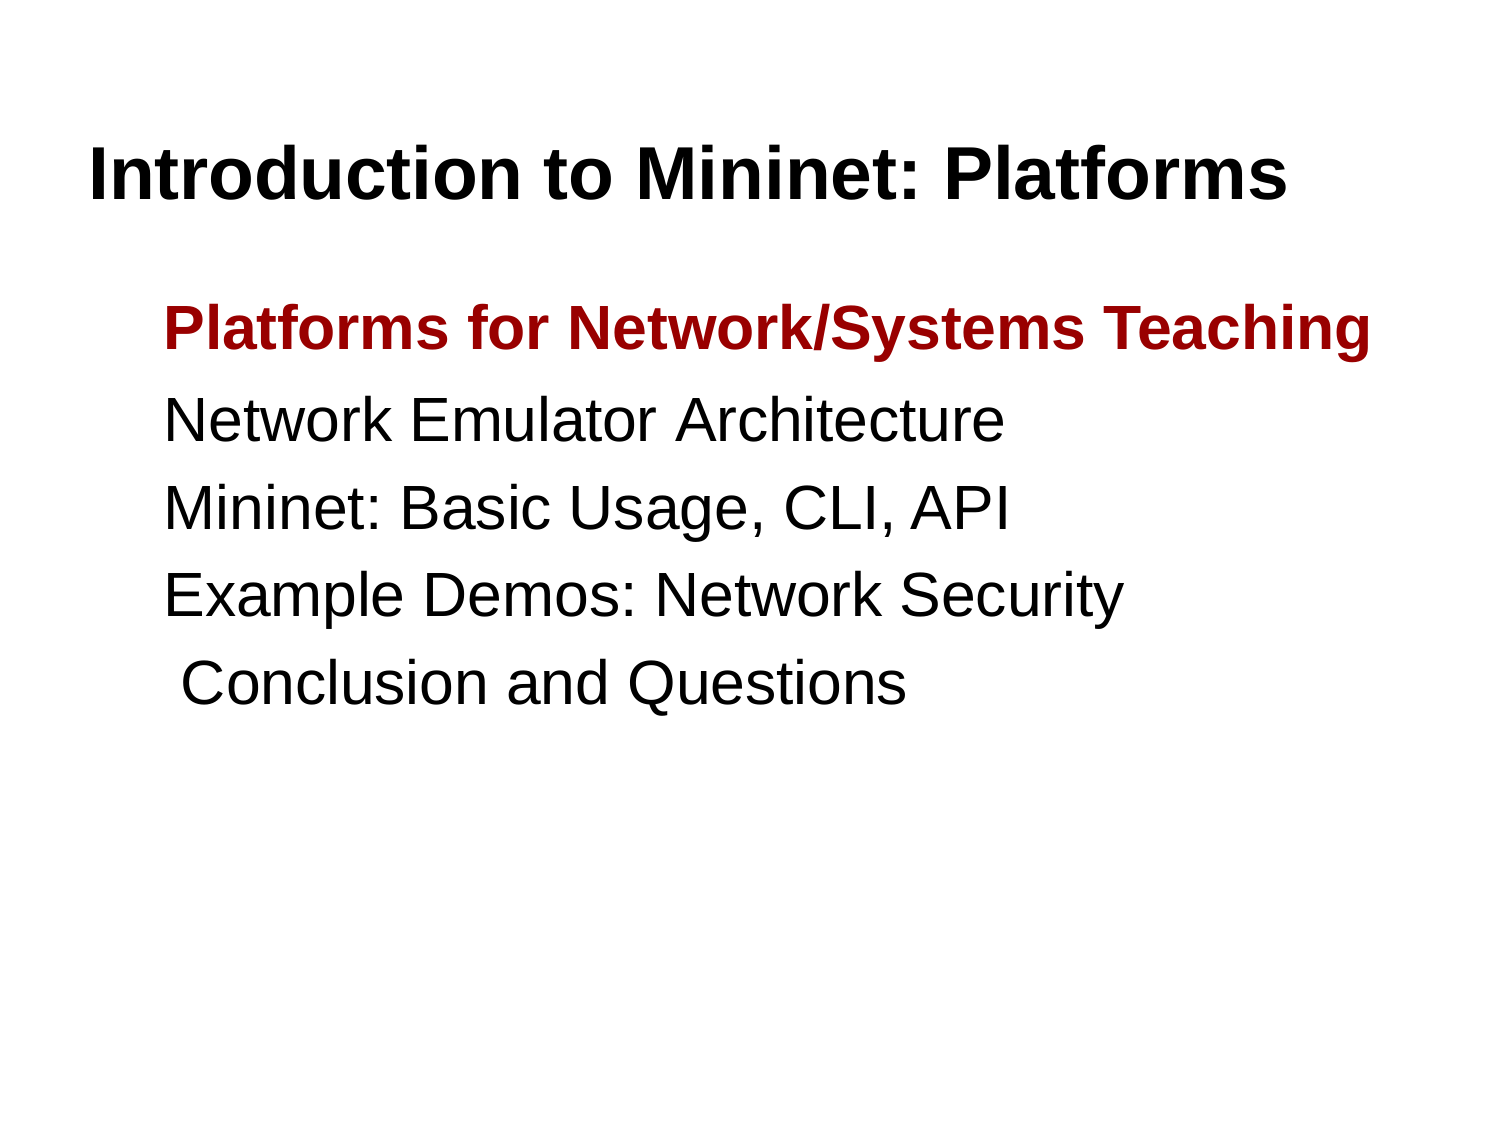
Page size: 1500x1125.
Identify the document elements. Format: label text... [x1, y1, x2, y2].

title Introduction to Mininet: Platforms [86, 122, 1450, 313]
text_box Platforms for Network/Systems Teaching Network Emulator Architecture Mininet: Basic Usage, CLI, API Example Demos: Network Security Conclusion and Questions [161, 272, 1384, 717]
